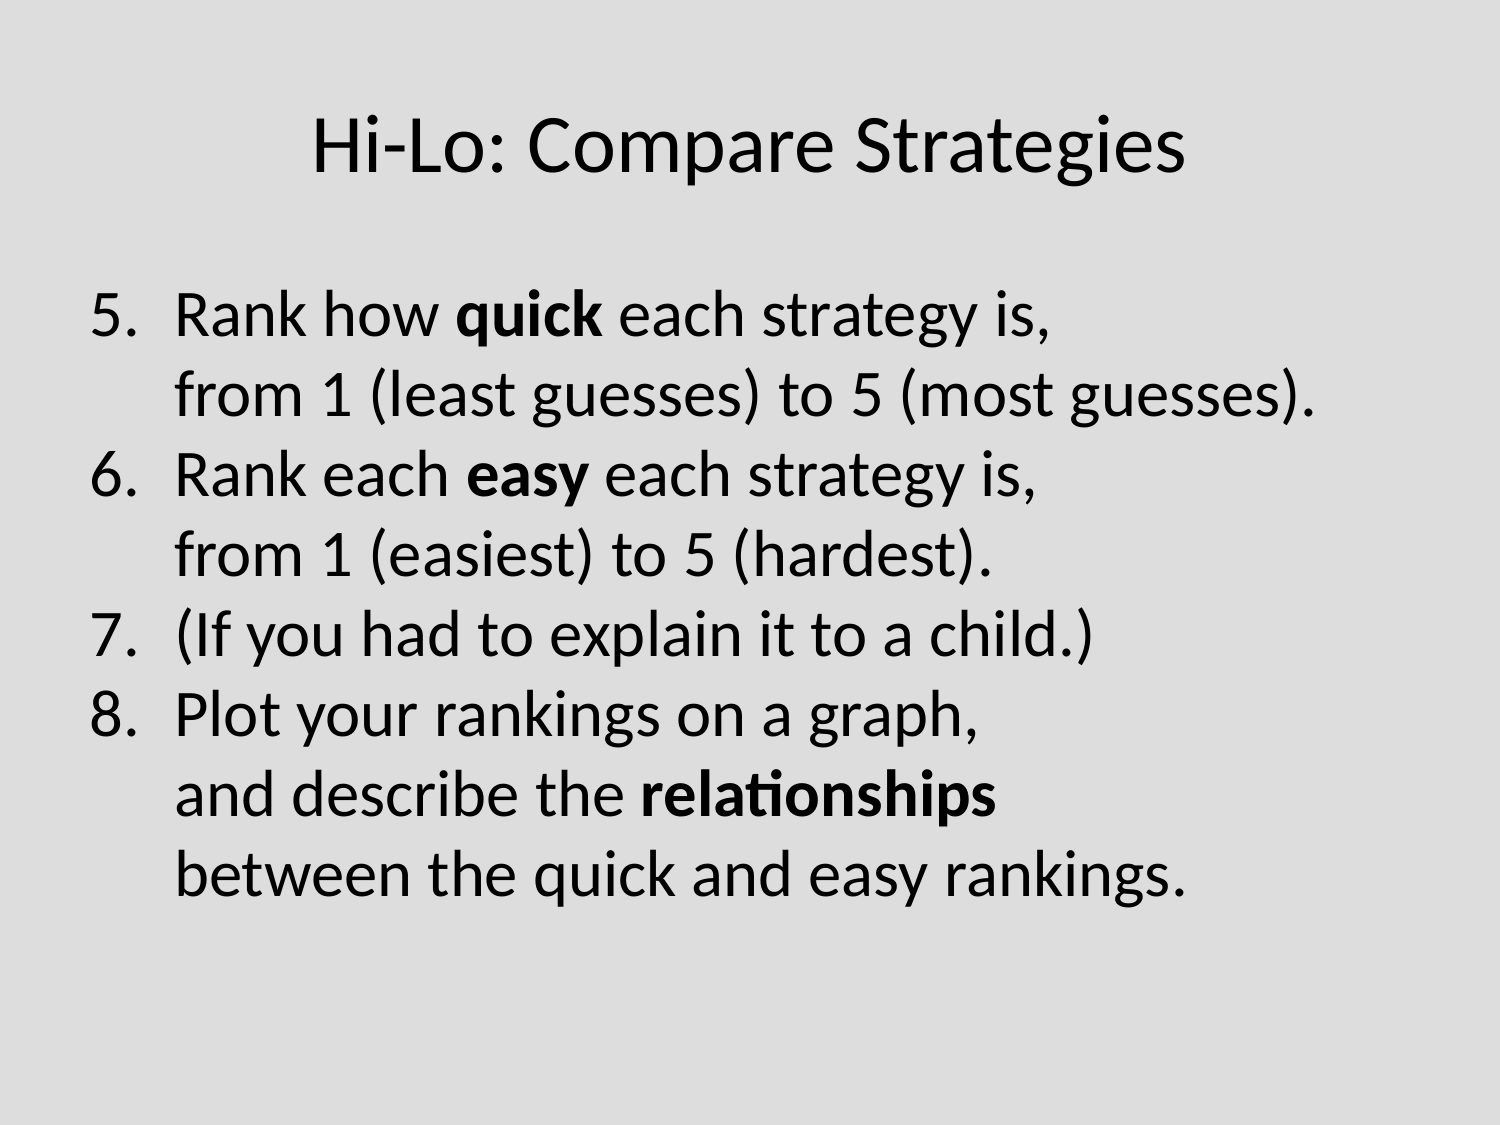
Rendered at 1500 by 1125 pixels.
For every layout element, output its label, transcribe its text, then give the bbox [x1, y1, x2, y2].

text_box Rank how quick each strategy is, from 1 (least guesses) to 5 (most guesses). Rank each easy each strategy is, from 1 (easiest) to 5 (hardest). (If you had to explain it to a child.) Plot your rankings on a graph, and describe the relationships between the quick and easy rankings. [75, 262, 1425, 1005]
text_box Hi-Lo: Compare Strategies [75, 45, 1425, 233]
